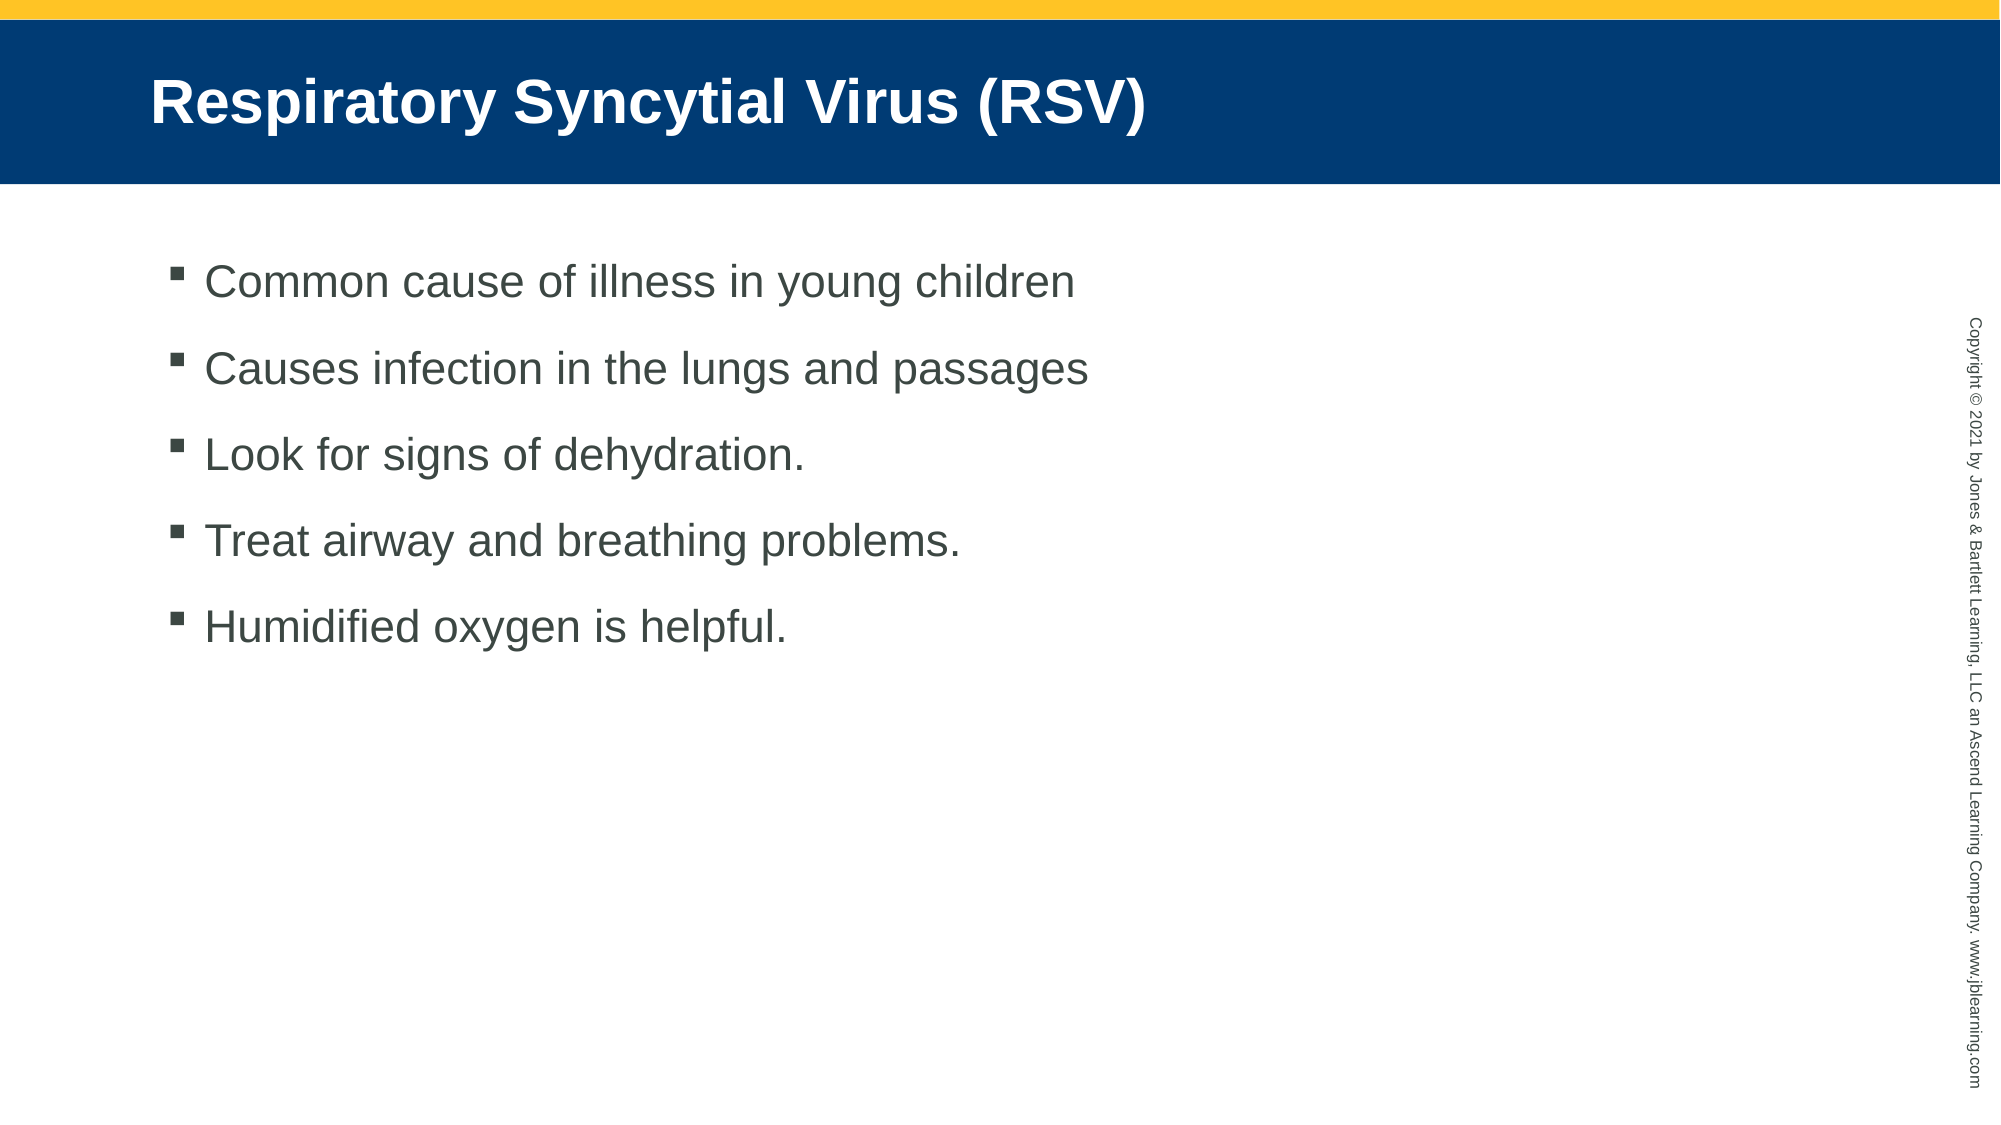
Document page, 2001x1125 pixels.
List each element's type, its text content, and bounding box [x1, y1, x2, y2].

list Common cause of illness in young children Causes infection in the lungs and passages Look for signs of dehydration. Treat airway and breathing problems. Humidified oxygen is helpful. [151, 244, 1840, 1016]
title Respiratory Syncytial Virus (RSV) [0, 19, 2000, 185]
